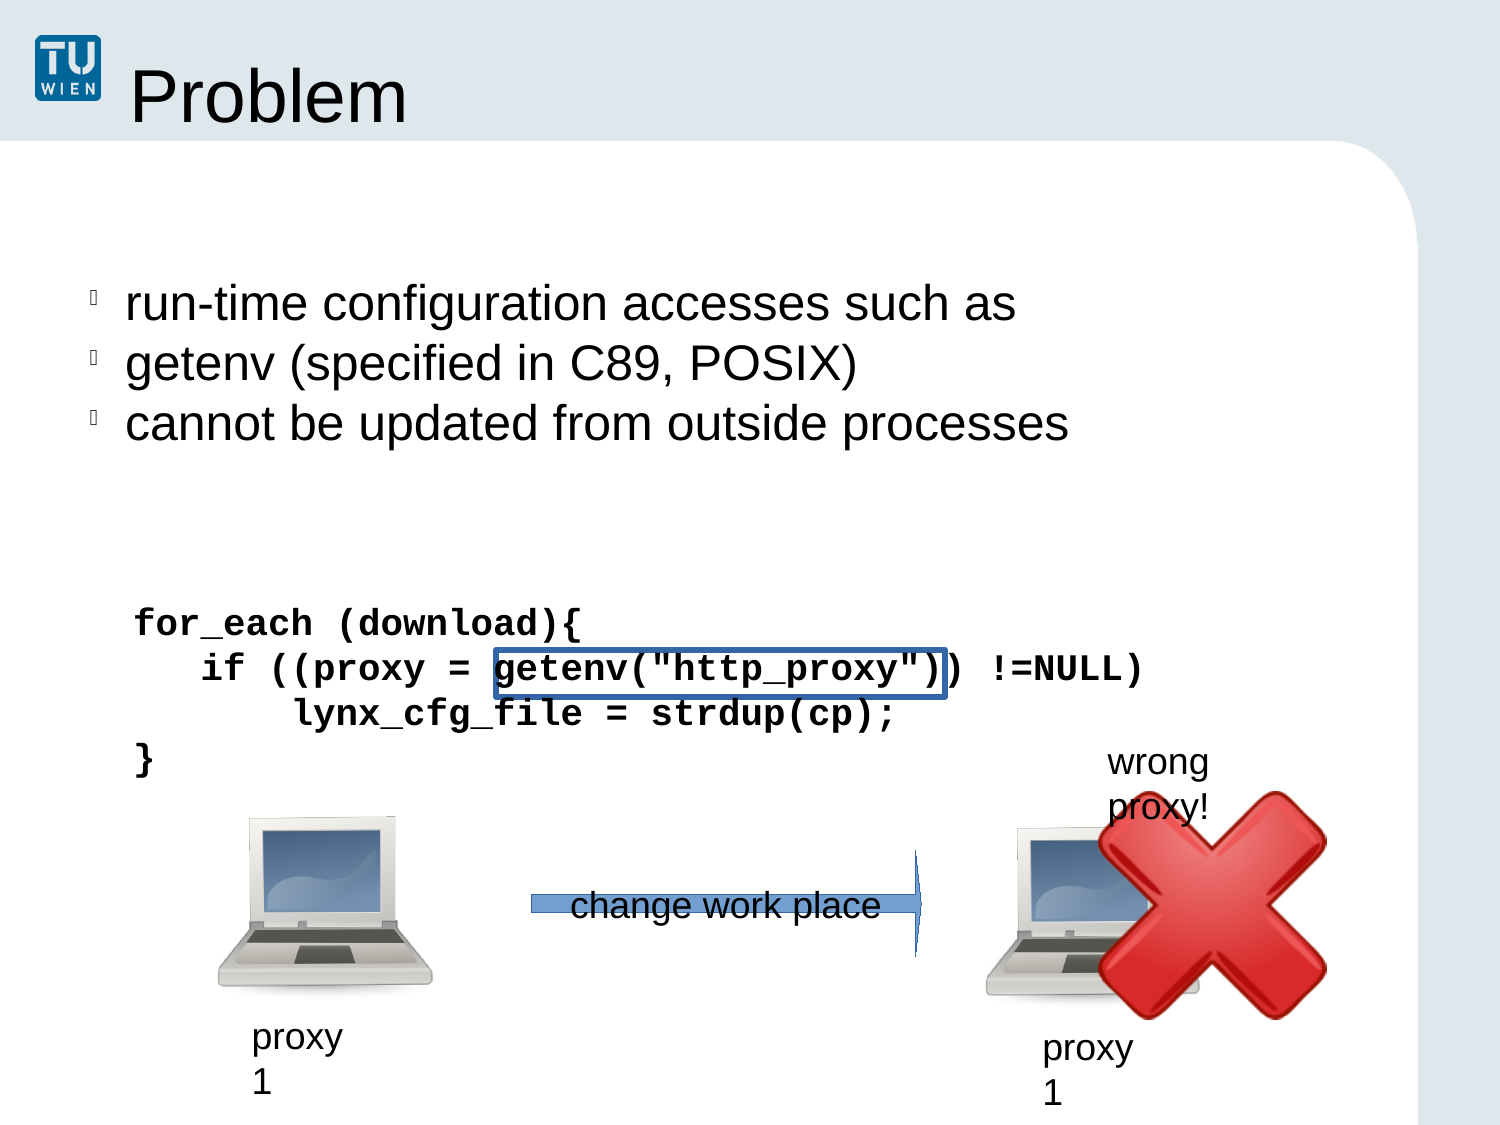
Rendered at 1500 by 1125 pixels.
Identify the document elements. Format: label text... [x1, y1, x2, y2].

text_box for_each (download){ if ((proxy = getenv("http_proxy")) !=NULL) lynx_cfg_file = strdup(cp); } [118, 590, 1251, 804]
picture [72, 83, 78, 94]
text_box proxy1 [1027, 1025, 1169, 1076]
text_box Problem [129, 44, 1347, 140]
text_box run-time configuration accesses such as getenv (specified in C89, POSIX) cannot be updated from outside processes [74, 262, 1441, 1005]
picture [69, 42, 80, 74]
picture [41, 42, 64, 48]
picture [90, 83, 94, 94]
picture [0, 140, 1419, 1125]
text_box wrong proxy! [1092, 729, 1335, 790]
picture [50, 51, 56, 74]
text_box change work place [531, 850, 922, 957]
picture [83, 42, 94, 74]
picture [42, 83, 46, 94]
picture [47, 85, 53, 94]
text_box proxy1 [236, 1016, 378, 1065]
